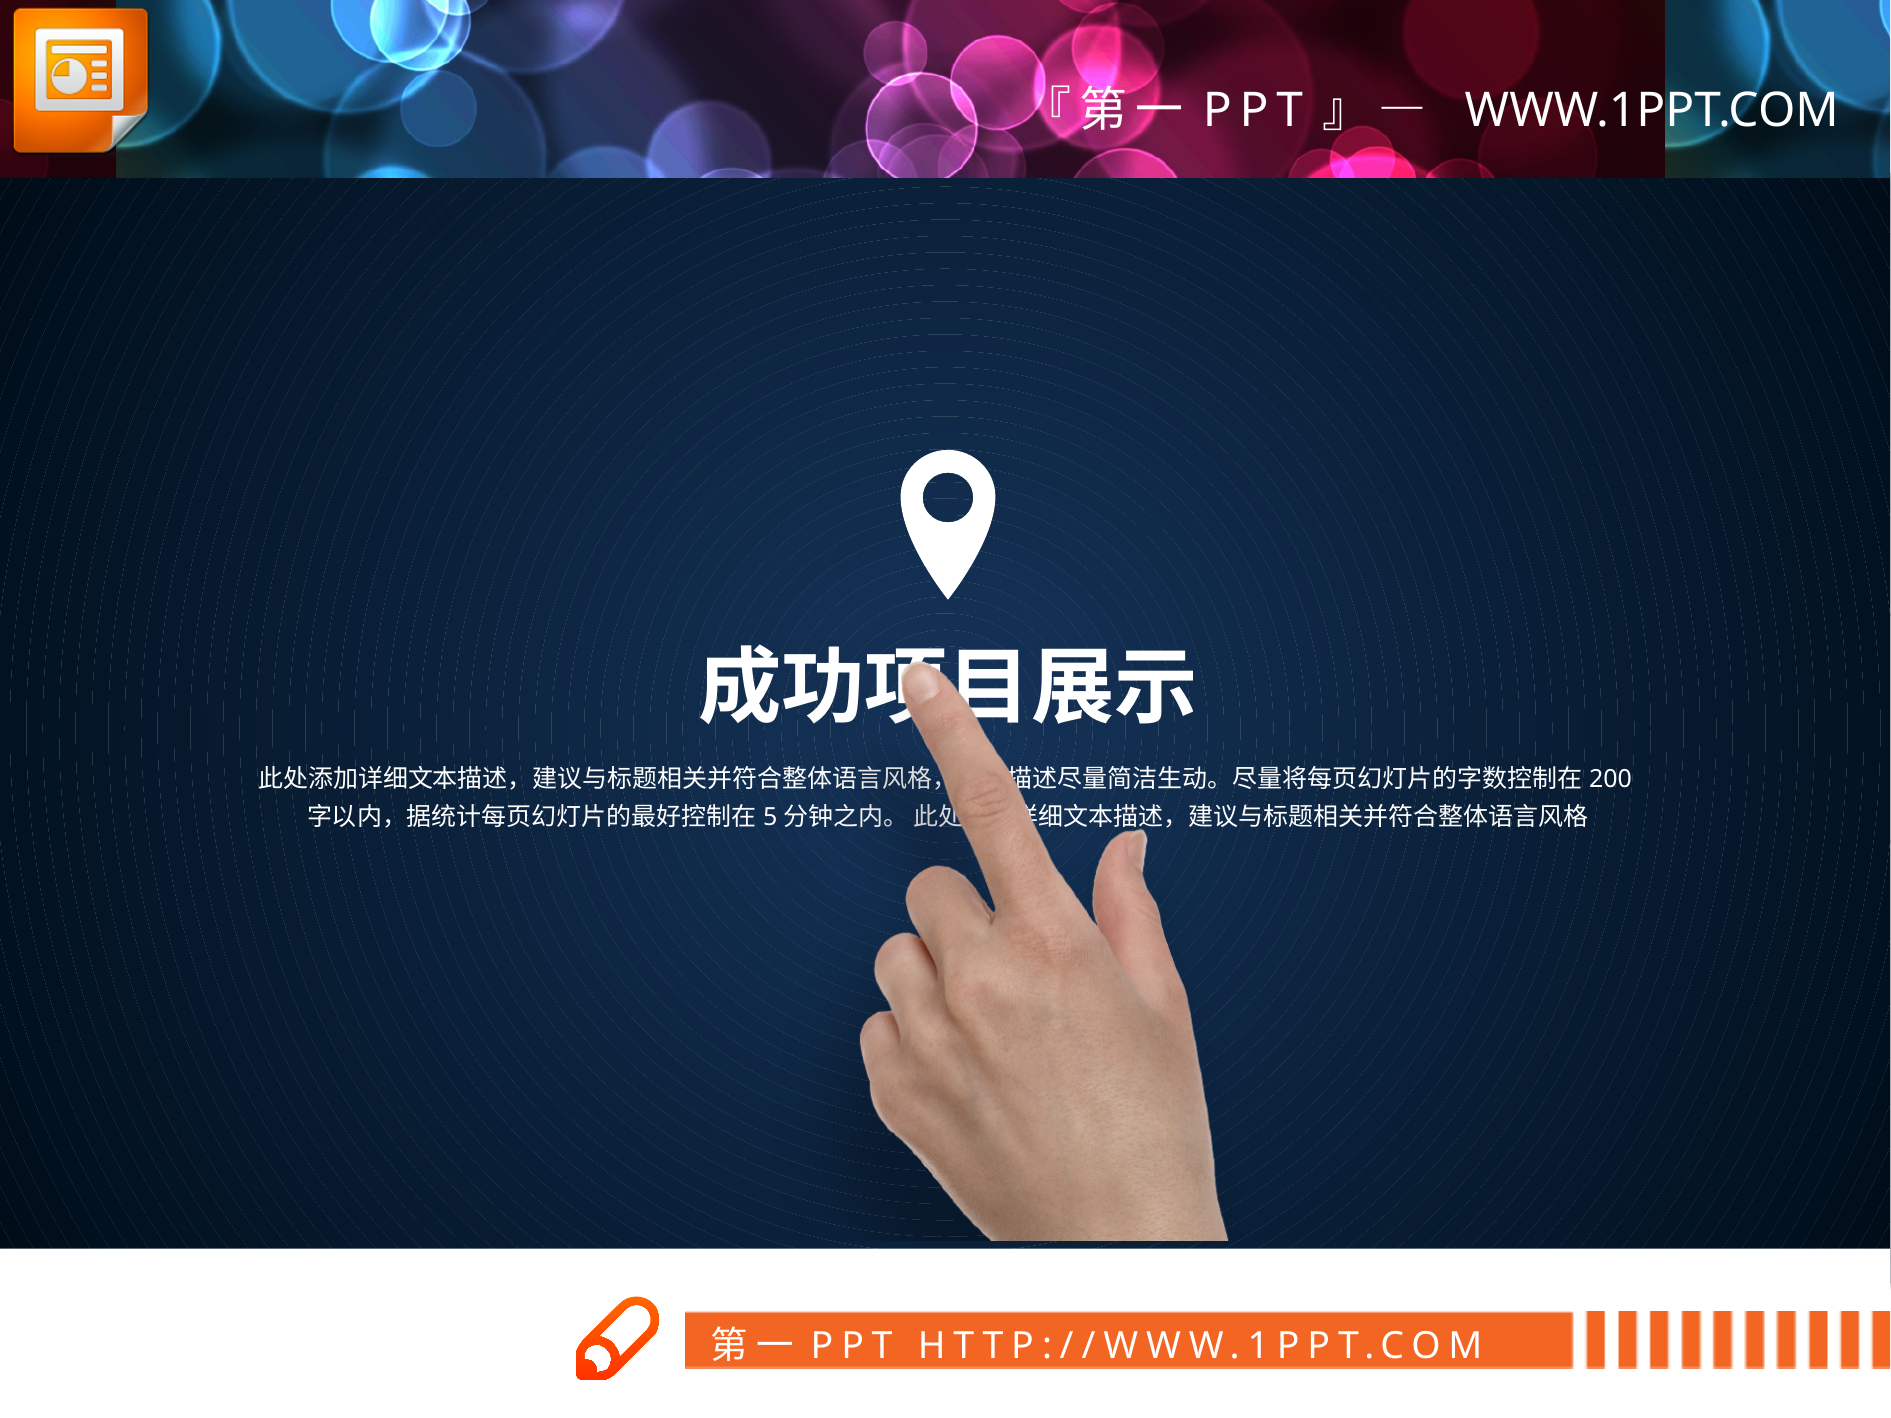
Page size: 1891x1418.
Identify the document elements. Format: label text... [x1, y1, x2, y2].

picture [771, 660, 1244, 1241]
text_box 成功项目展示 [1244, 660, 1731, 776]
picture [685, 1311, 1891, 1369]
text_box 此处添加详细文本描述，建议与标题相关并符合整体语言风格，语言描述尽量简洁生动。尽量将每页幻灯片的字数控制在200字以内，据统计每页幻灯片的最好控制在5分钟之内。 此处添加详细文本描述，建议与标题相关并符合整体语言风格 [257, 755, 766, 824]
text_box 成功项目展示 [165, 660, 770, 776]
picture [0, 0, 1891, 178]
text_box [900, 449, 996, 600]
text_box 此处添加详细文本描述，建议与标题相关并符合整体语言风格，语言描述尽量简洁生动。尽量将每页幻灯片的字数控制在200字以内，据统计每页幻灯片的最好控制在5分钟之内。 此处添加详细文本描述，建议与标题相关并符合整体语言风格 [1249, 755, 1639, 824]
